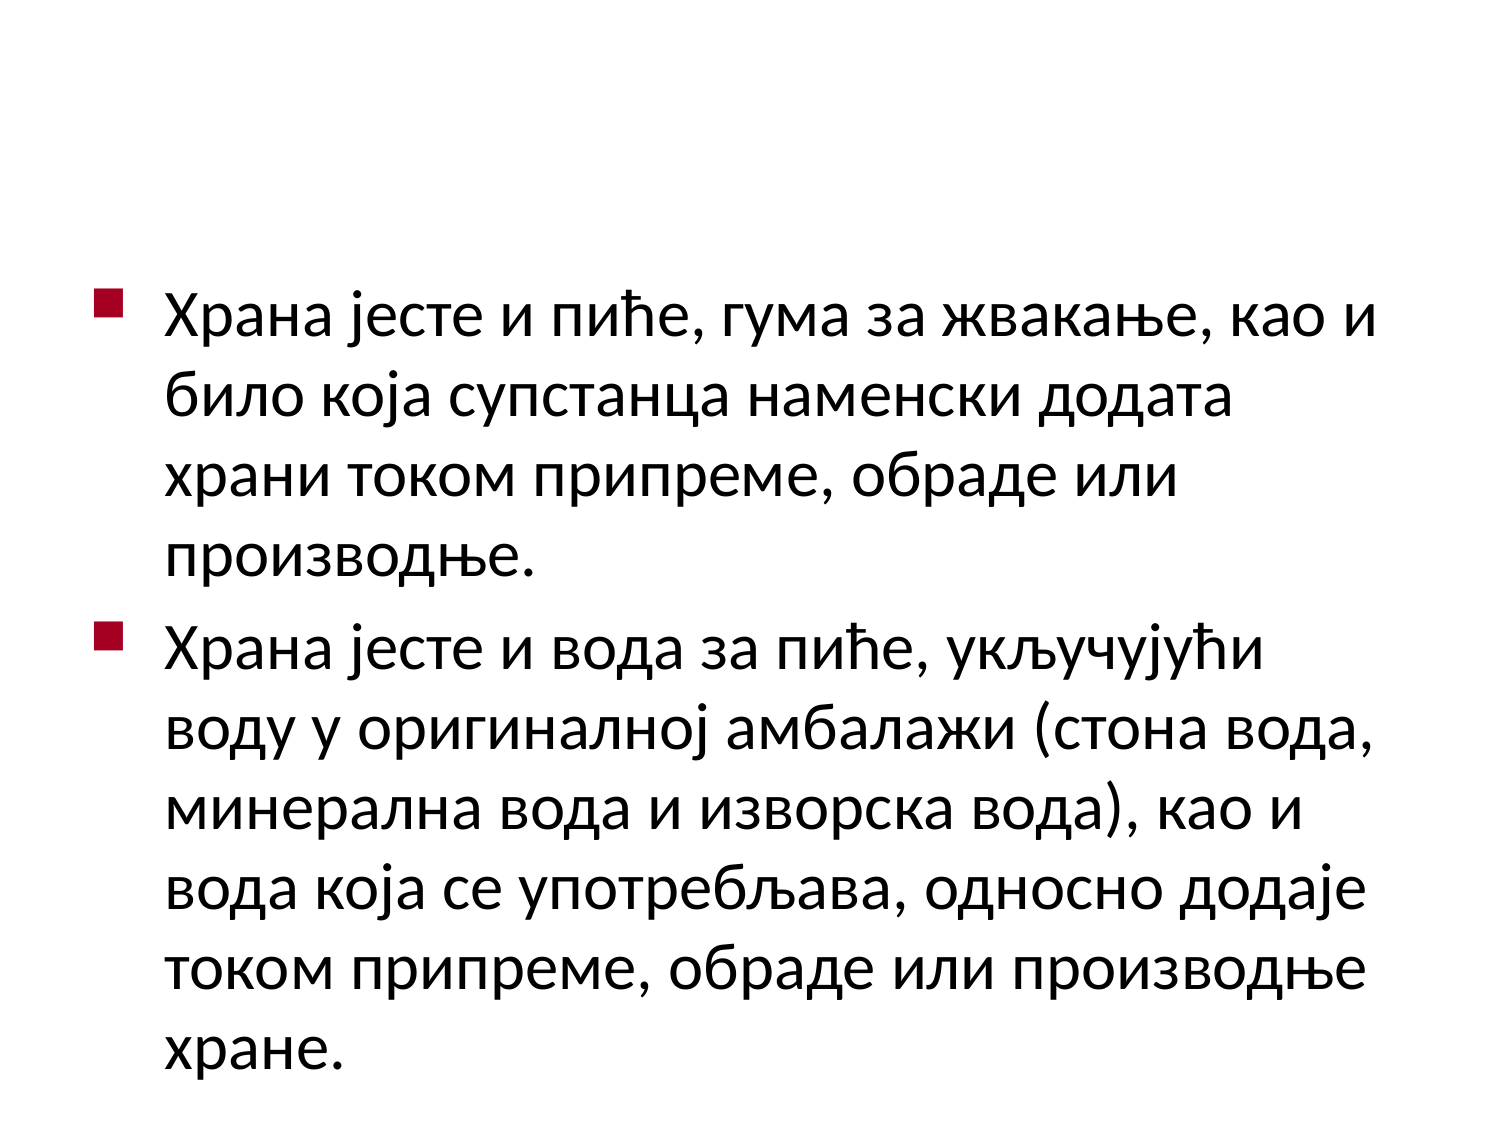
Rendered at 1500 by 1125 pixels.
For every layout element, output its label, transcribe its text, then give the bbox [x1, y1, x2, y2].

text_box Храна јесте и пиће, гума за жвакање, као и било која супстанца наменски додата храни током припреме, обраде или производње. Храна јесте и вода за пиће, укључујући воду у оригиналној амбалажи (стона вода, минерална вода и изворска вода), као и вода која се употребљава, односно додаје током припреме, обраде или производње хране. [74, 262, 1425, 821]
